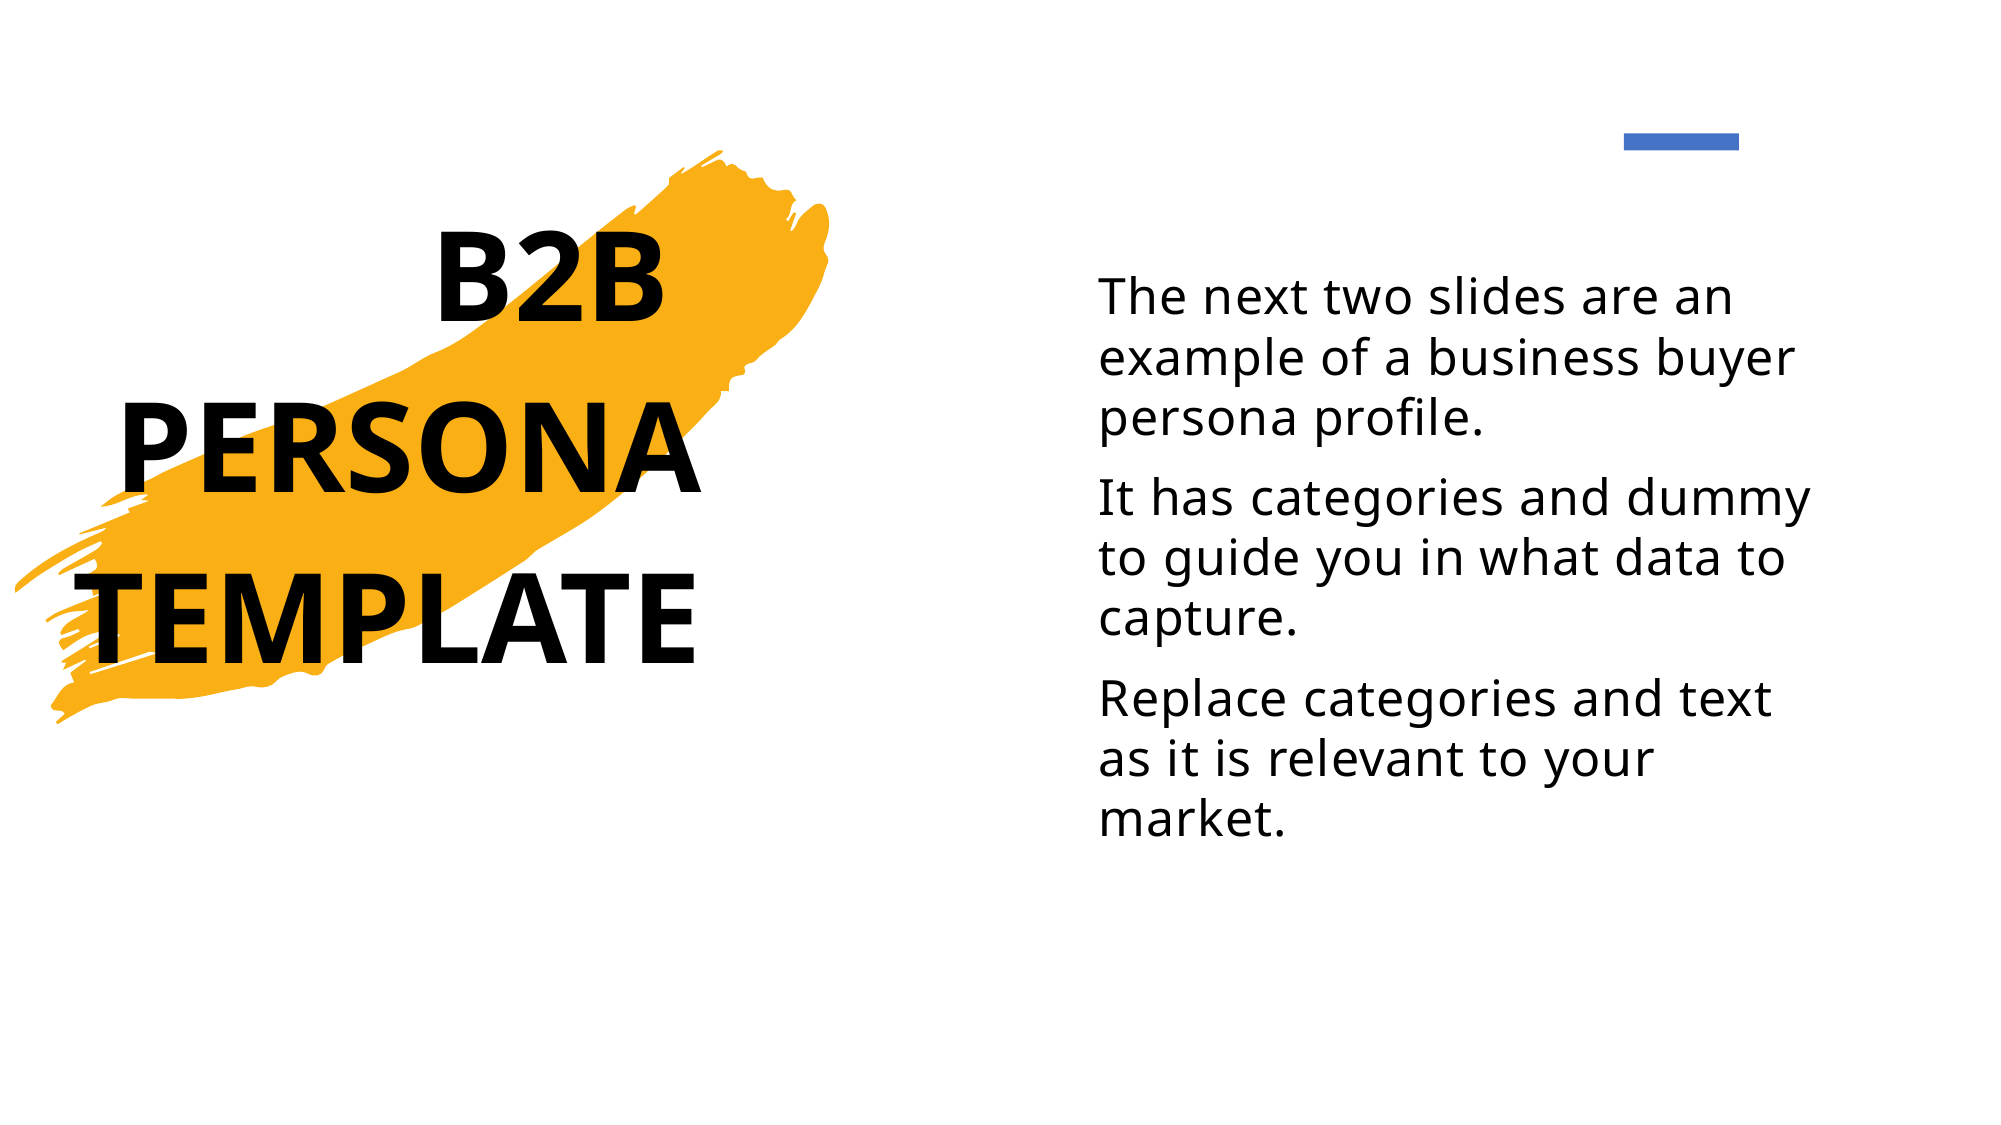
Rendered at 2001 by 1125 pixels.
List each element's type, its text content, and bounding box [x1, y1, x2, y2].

text_box [1623, 132, 1740, 152]
text_box [14, 150, 830, 725]
text_box B2B PERSONA TEMPLATE [0, 188, 717, 256]
text_box The next two slides are an example of a business buyer persona profile. It has categories and dummy to guide you in what data to capture. Replace categories and text as it is relevant to your market. [1084, 257, 1840, 324]
